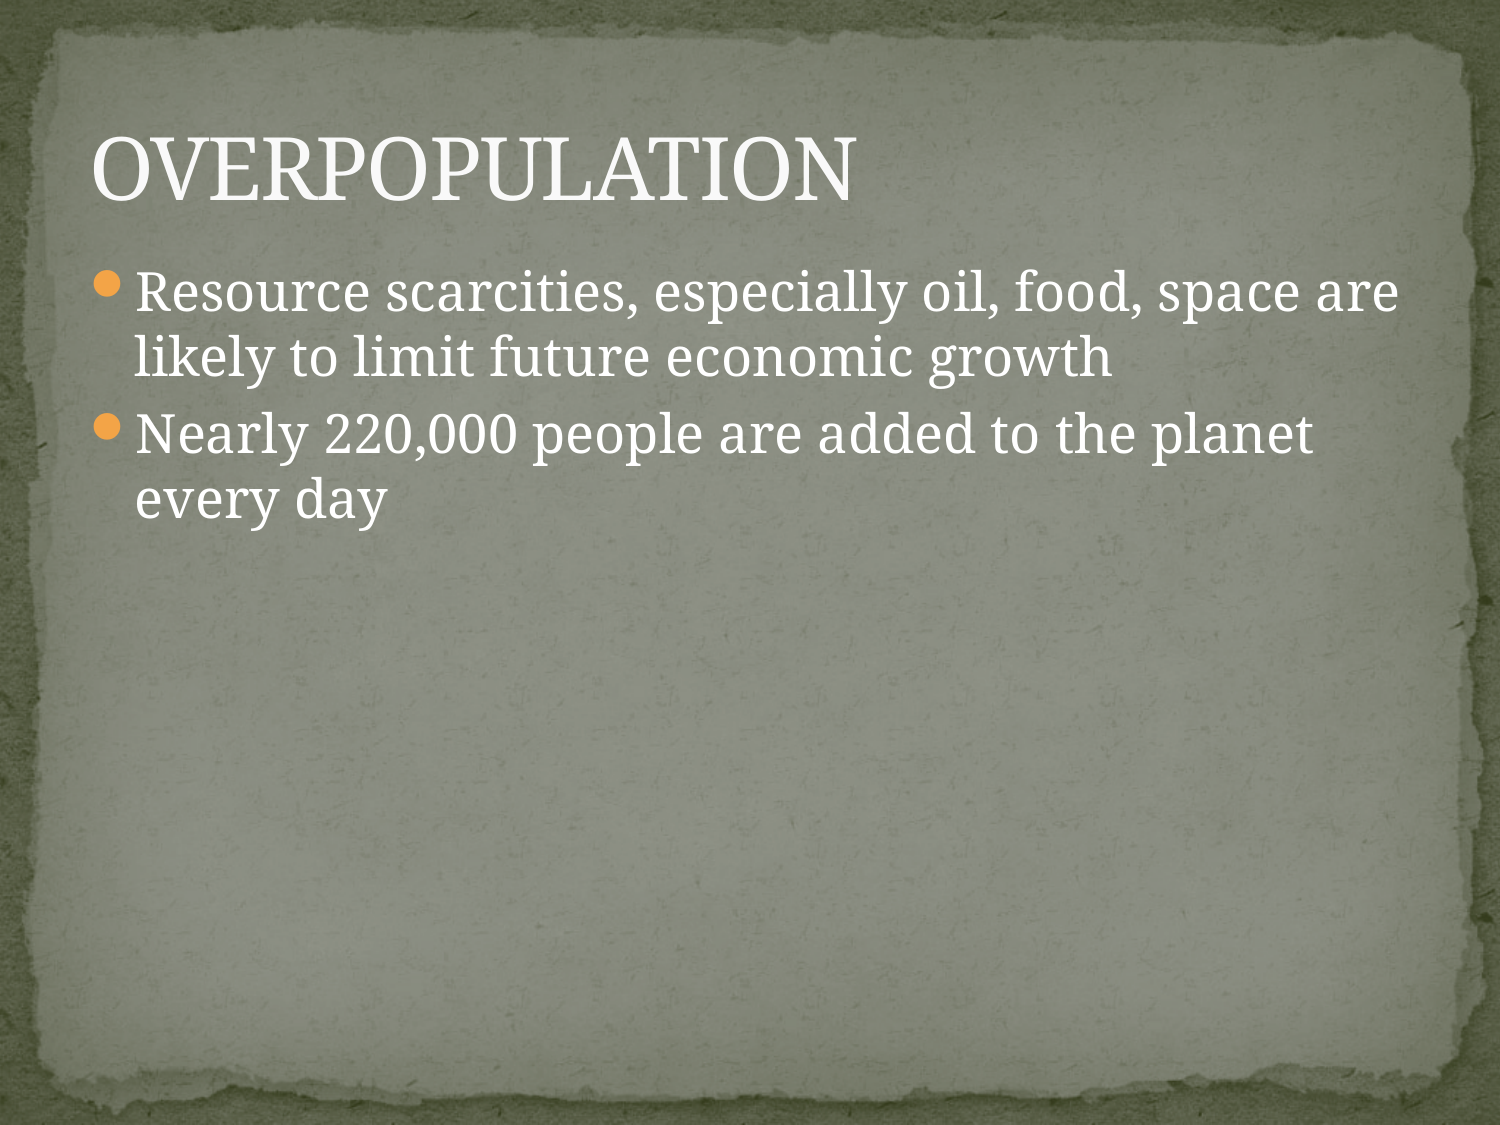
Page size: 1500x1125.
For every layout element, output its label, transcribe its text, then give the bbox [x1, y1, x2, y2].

title OVERPOPULATION [74, 24, 1425, 225]
list Resource scarcities, especially oil, food, space are likely to limit future economic growth Nearly 220,000 people are added to the planet every day [75, 249, 1425, 1000]
